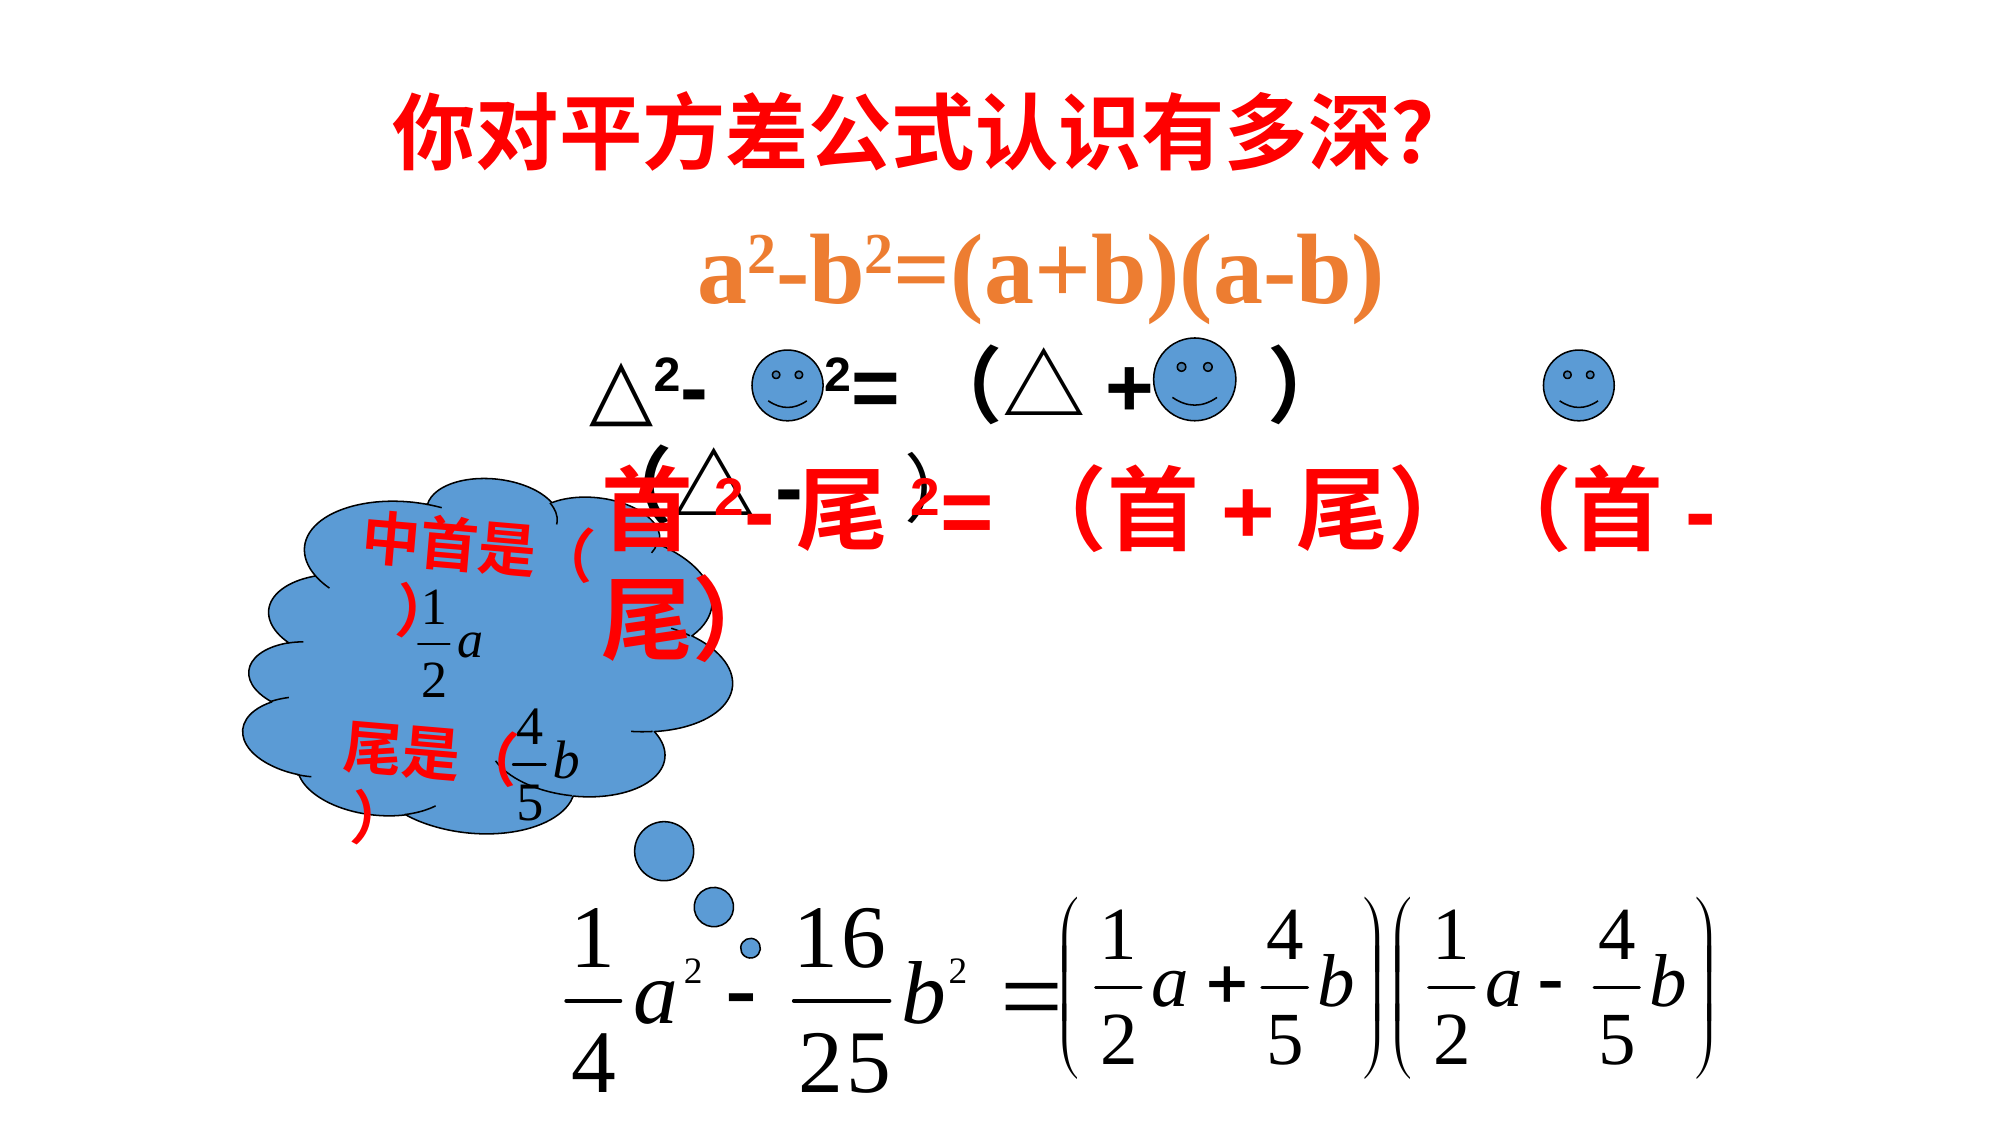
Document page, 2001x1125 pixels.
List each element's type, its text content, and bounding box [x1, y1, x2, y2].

text_box 首2-尾2=（首+尾）（首-尾） [586, 444, 1792, 679]
text_box [430, 478, 574, 510]
text_box [242, 506, 350, 801]
text_box [1153, 337, 1236, 421]
text_box △2- 2=（△+ ）（△- ） [574, 326, 1750, 541]
text_box 你对平方差公式认识有多深？ [377, 73, 1650, 188]
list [1047, 881, 1736, 1094]
text_box [752, 350, 824, 421]
text_box [1543, 350, 1615, 421]
text_box [610, 679, 733, 796]
text_box 中首是（ ） 尾是（ ） [320, 491, 620, 880]
text_box a2-b2=(a+b)(a-b) [480, 196, 1603, 332]
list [409, 574, 492, 710]
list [503, 692, 590, 833]
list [551, 881, 1059, 1113]
text_box [634, 821, 694, 881]
